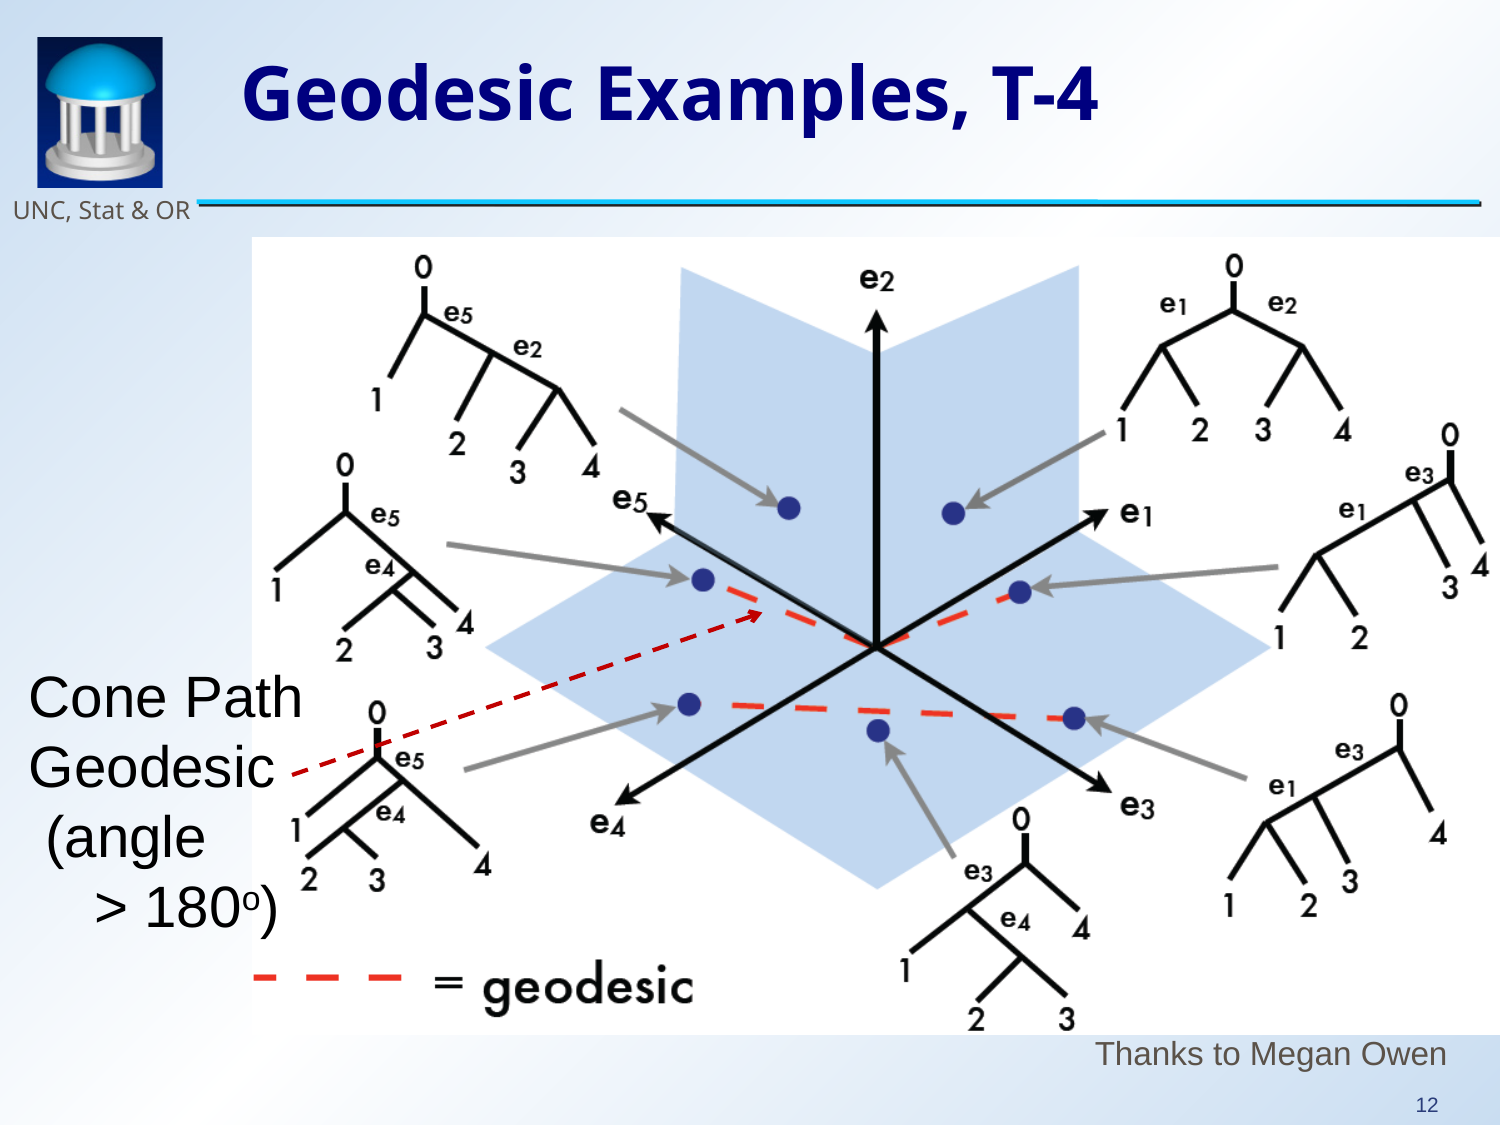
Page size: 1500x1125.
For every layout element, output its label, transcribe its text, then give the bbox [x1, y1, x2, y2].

text_box Cone Path Geodesic (angle > 180o) [14, 302, 246, 1017]
picture [251, 237, 1500, 1035]
title Geodesic Examples, T-4 [224, 24, 1438, 156]
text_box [291, 612, 763, 776]
text_box Thanks to Megan Owen [1080, 1044, 1463, 1080]
